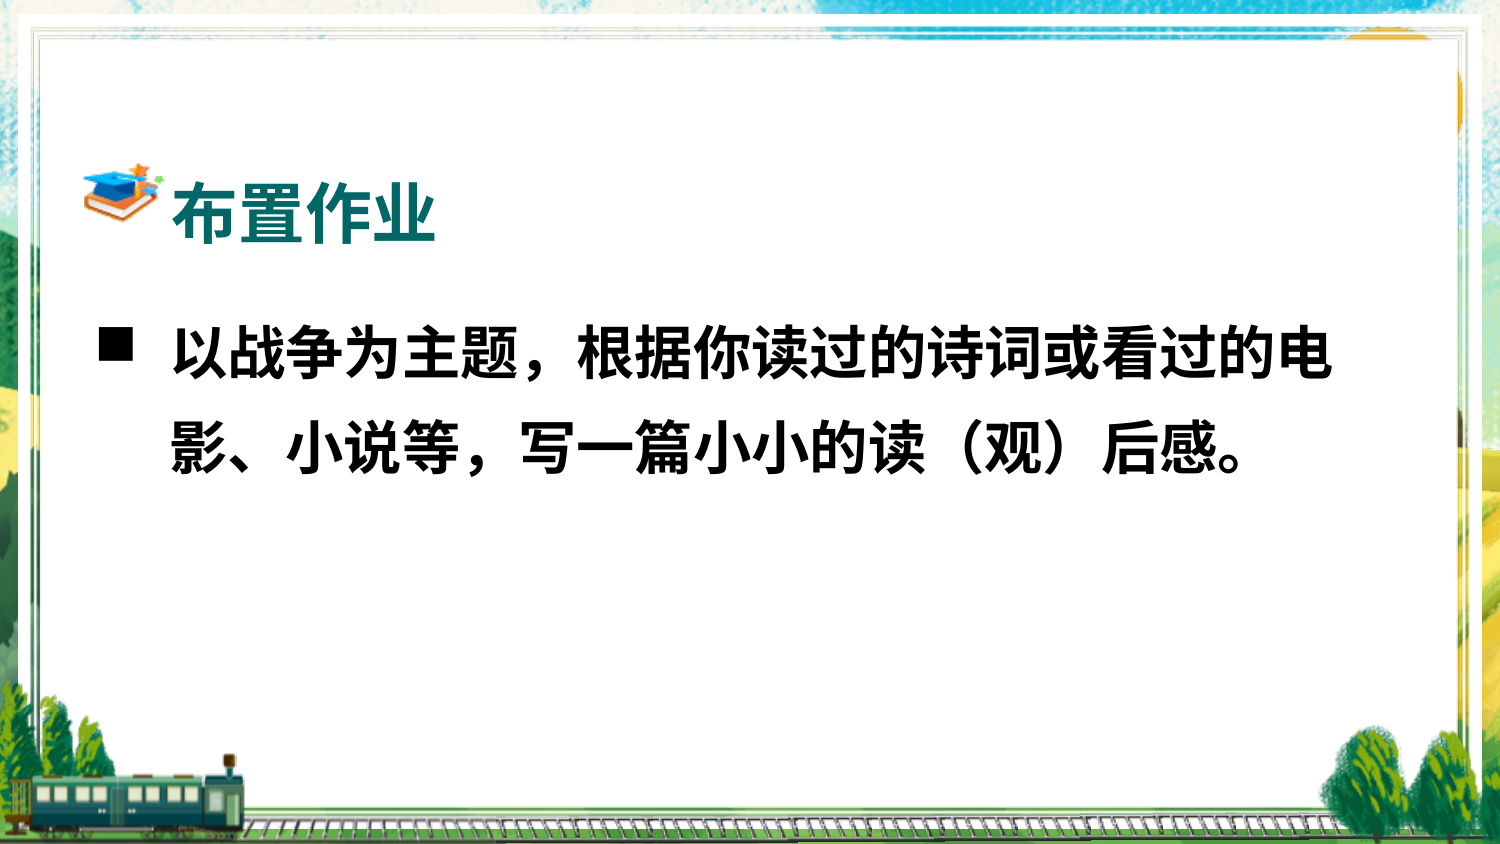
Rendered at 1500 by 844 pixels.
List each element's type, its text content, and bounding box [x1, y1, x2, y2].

text_box 以战争为主题，根据你读过的诗词或看过的电影、小说等，写一篇小小的读（观）后感。 [79, 284, 1421, 489]
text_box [72, 148, 465, 259]
picture [0, 0, 1500, 844]
